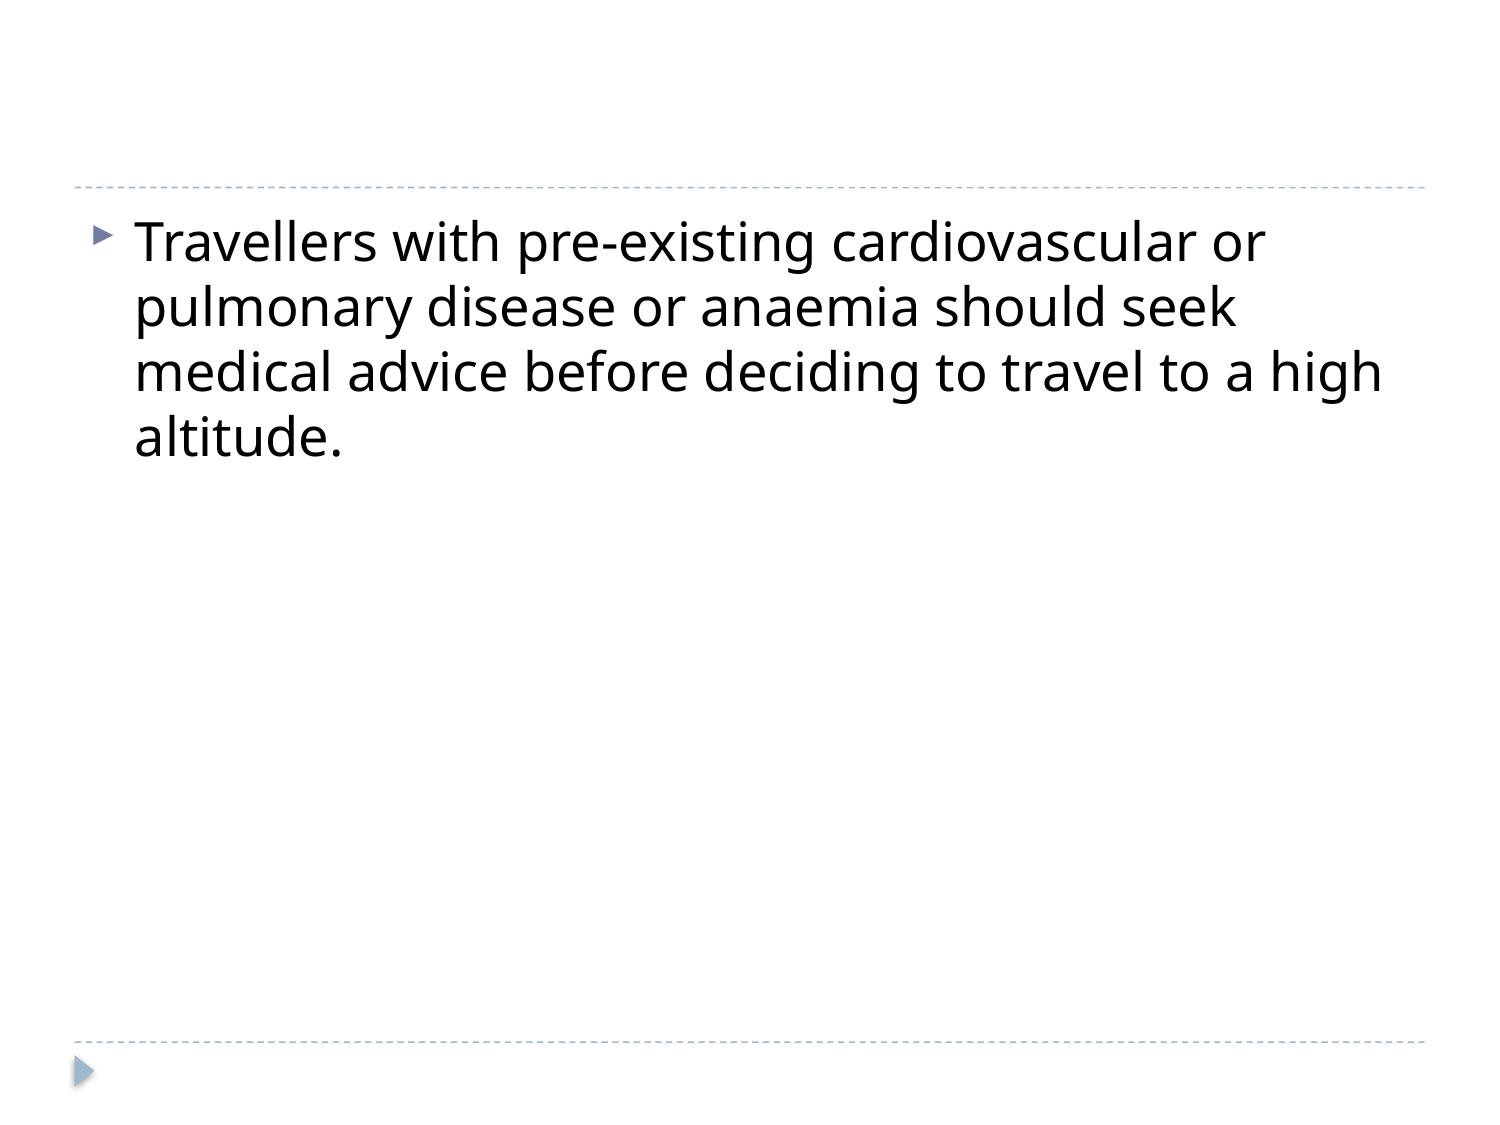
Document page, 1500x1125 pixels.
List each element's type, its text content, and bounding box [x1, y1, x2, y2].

list Travellers with pre-existing cardiovascular or pulmonary disease or anaemia should seek medical advice before deciding to travel to a high altitude. [75, 200, 1425, 1010]
